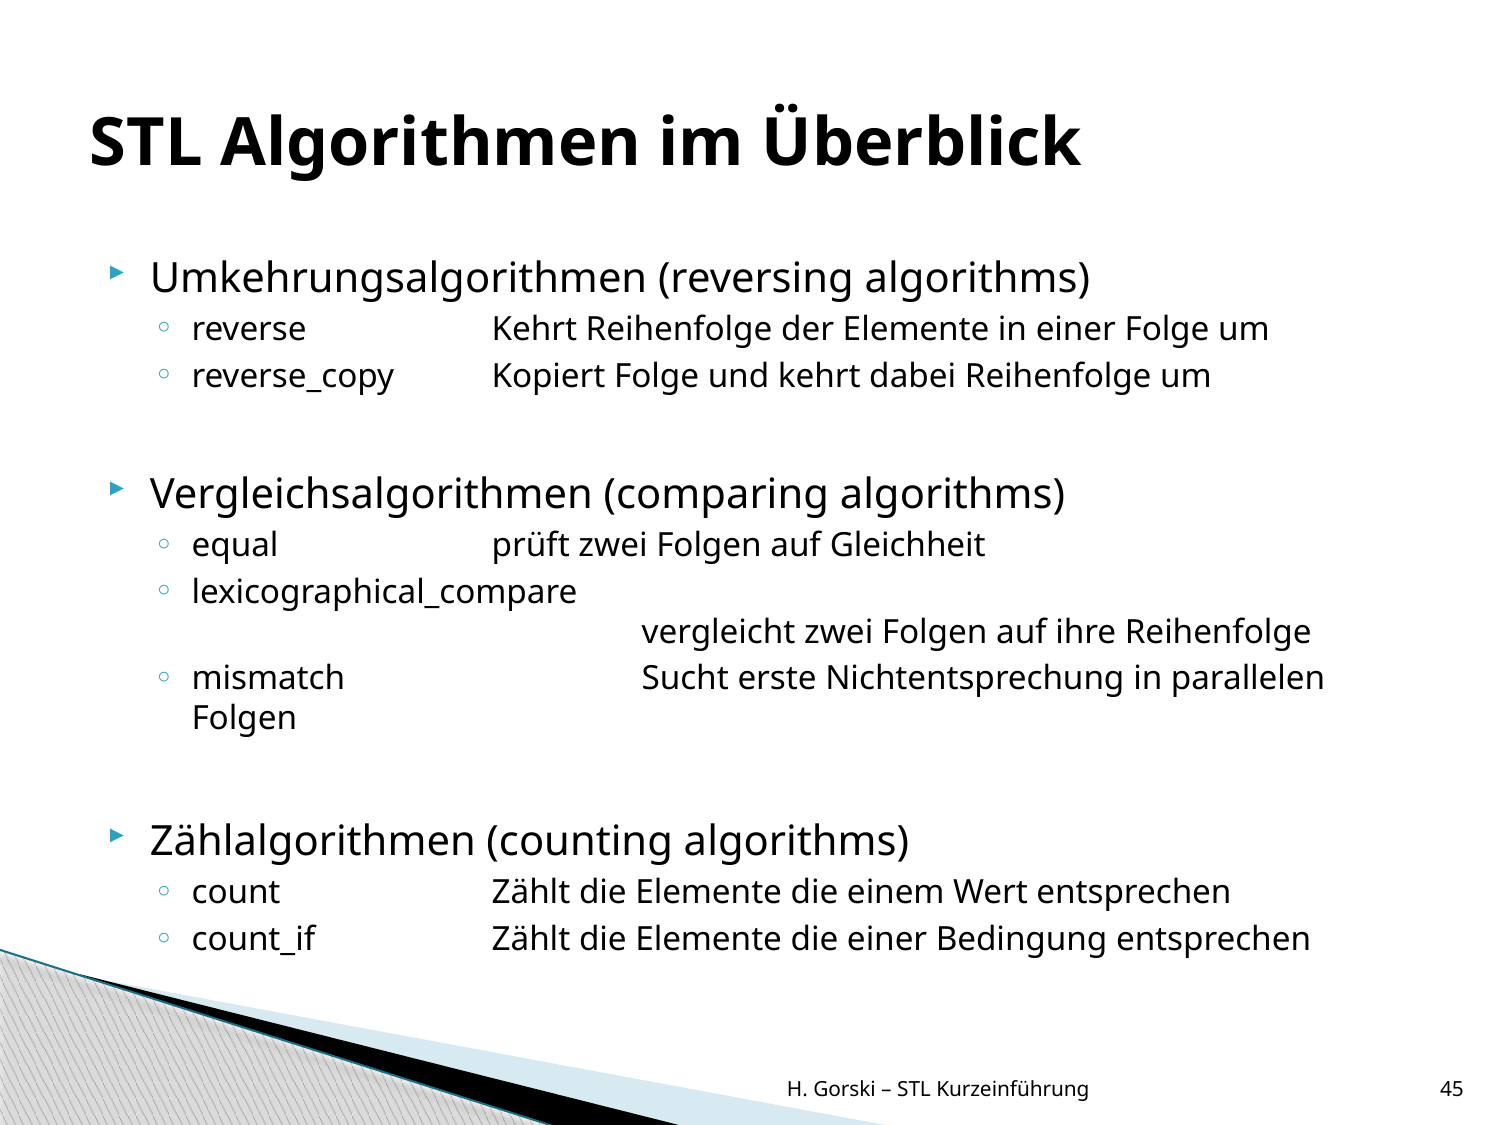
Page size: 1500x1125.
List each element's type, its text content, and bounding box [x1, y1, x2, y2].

footer H. Gorski – STL Kurzeinführung [718, 1051, 1105, 1112]
slide_number 45 [1418, 1051, 1479, 1112]
list Umkehrungsalgorithmen (reversing algorithms) reverse Kehrt Reihenfolge der Elemente in einer Folge um reverse_copy Kopiert Folge und kehrt dabei Reihenfolge um Vergleichsalgorithmen (comparing algorithms) equal prüft zwei Folgen auf Gleichheit lexicographical_compare vergleicht zwei Folgen auf ihre Reihenfolge mismatch Sucht erste Nichtentsprechung in parallelen Folgen Zählalgorithmen (counting algorithms) count Zählt die Elemente die einem Wert entsprechen count_if Zählt die Elemente die einer Bedingung entsprechen [75, 243, 1425, 986]
title STL Algorithmen im Überblick [75, 45, 1425, 233]
